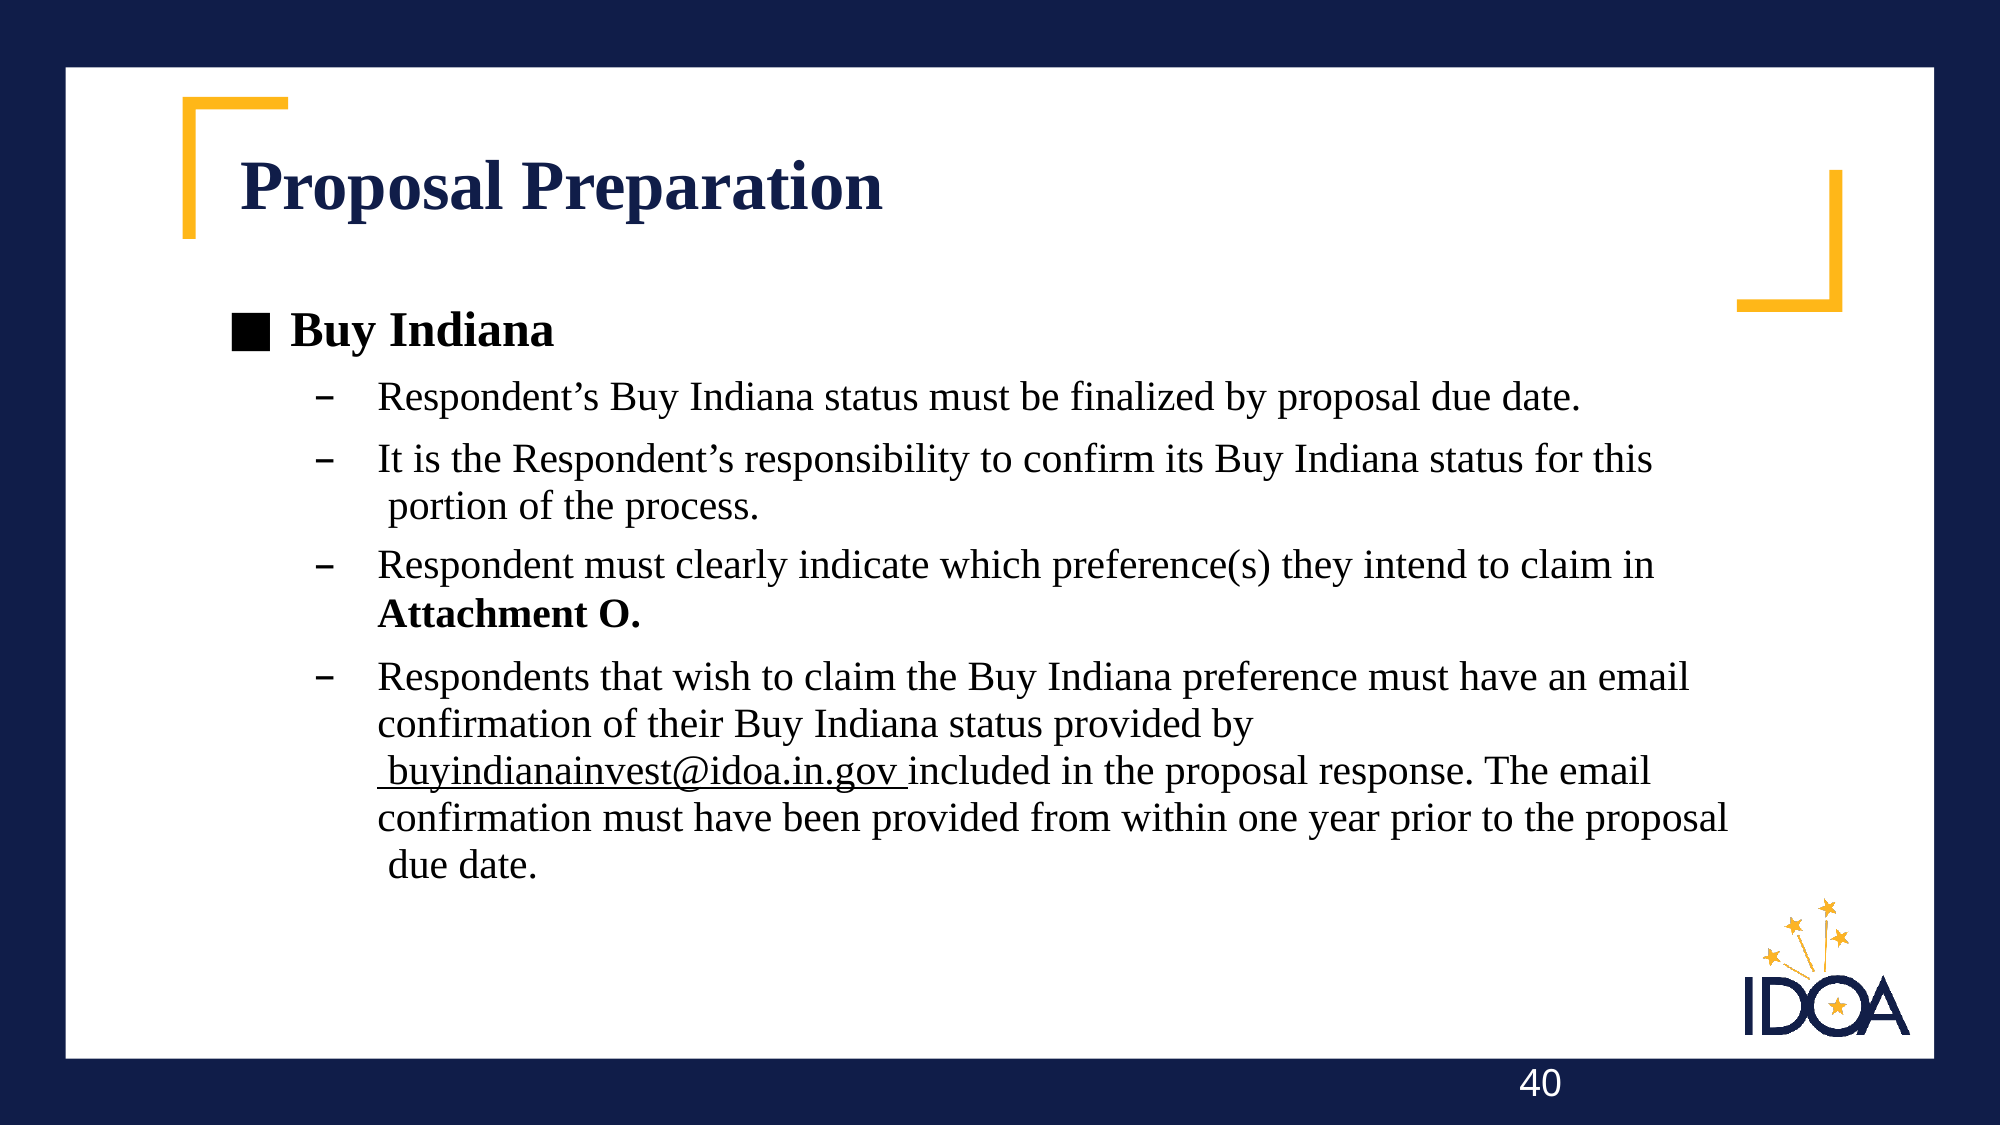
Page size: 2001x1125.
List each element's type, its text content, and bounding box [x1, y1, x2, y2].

picture [1702, 857, 1959, 1114]
text_box Buy Indiana Respondent’s Buy Indiana status must be finalized by proposal due date. It is the Respondent’s responsibility to confirm its Buy Indiana status for this portion of the process. Respondent must clearly indicate which preference(s) they intend to claim in Attachment O. Respondents that wish to claim the Buy Indiana preference must have an email confirmation of their Buy Indiana status provided by buyindianainvest@idoa.in.gov included in the proposal response. The email confirmation must have been provided from within one year prior to the proposal due date. [225, 279, 1732, 887]
title Proposal Preparation [237, 136, 892, 279]
slide_number 40 [1513, 1066, 1571, 1125]
